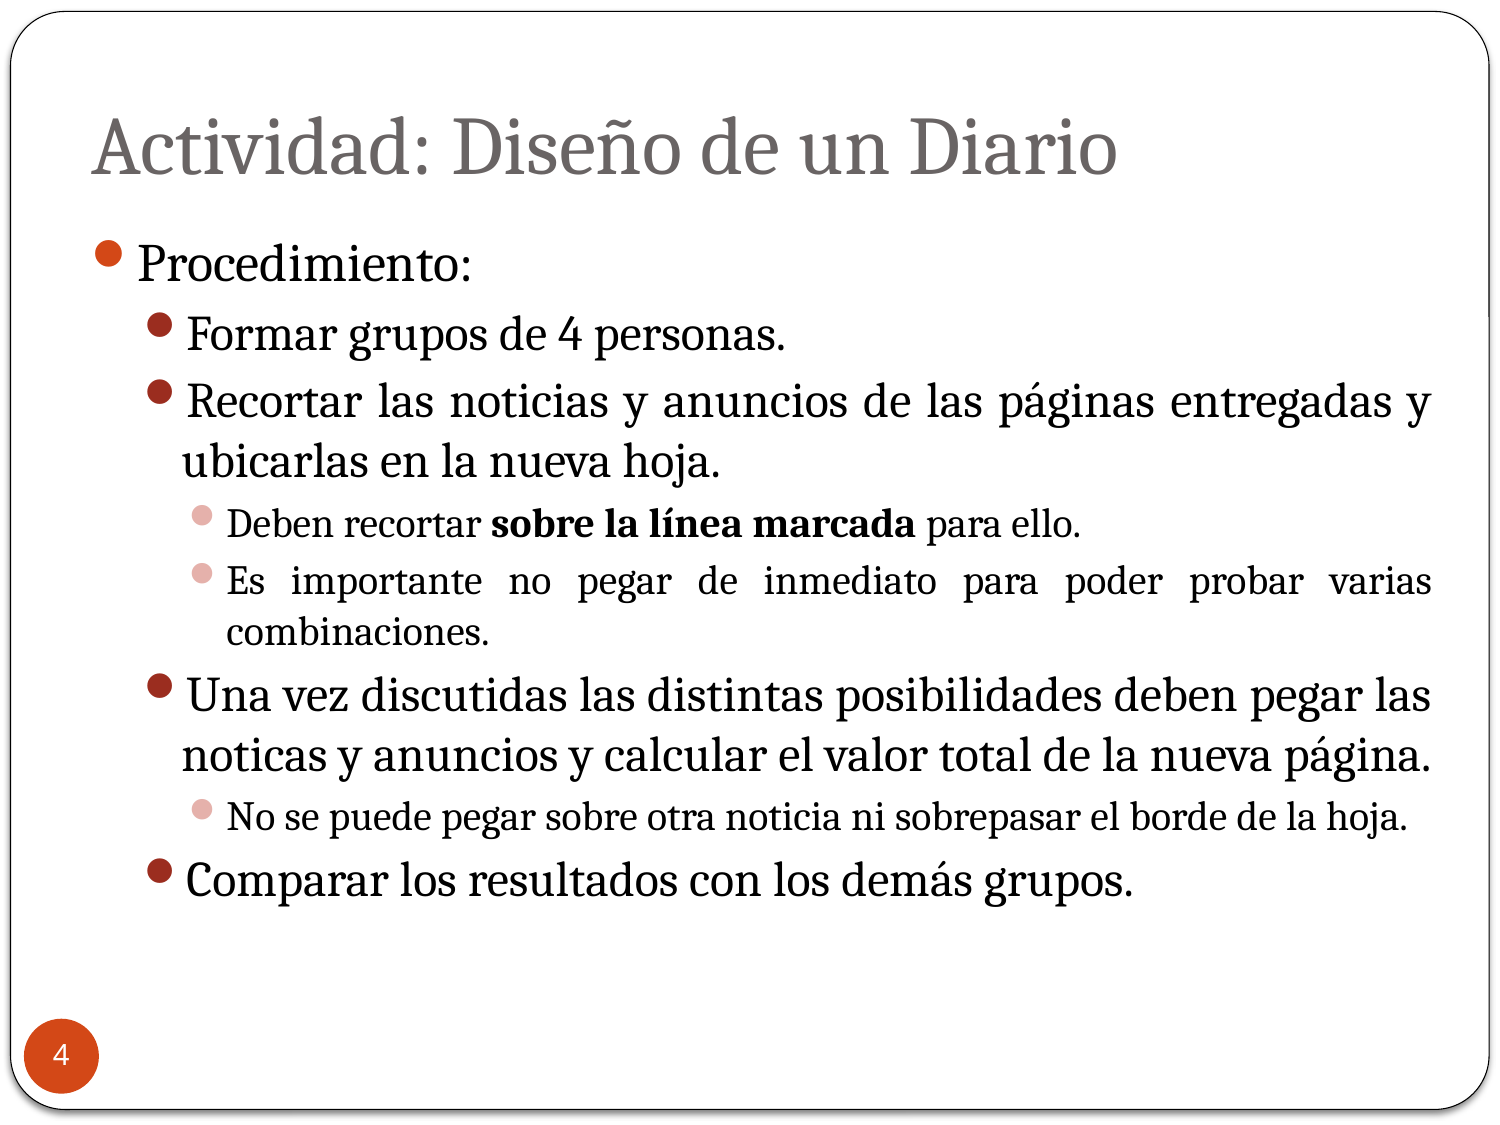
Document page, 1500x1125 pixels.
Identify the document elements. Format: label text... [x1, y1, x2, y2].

slide_number 4 [23, 1018, 99, 1094]
title Actividad: Diseño de un Diario [76, 19, 1447, 207]
list Procedimiento: Formar grupos de 4 personas. Recortar las noticias y anuncios de las páginas entregadas y ubicarlas en la nueva hoja. Deben recortar sobre la línea marcada para ello. Es importante no pegar de inmediato para poder probar varias combinaciones. Una vez discutidas las distintas posibilidades deben pegar las noticas y anuncios y calcular el valor total de la nueva página. No se puede pegar sobre otra noticia ni sobrepasar el borde de la hoja. Comparar los resultados con los demás grupos. [76, 219, 1447, 1083]
